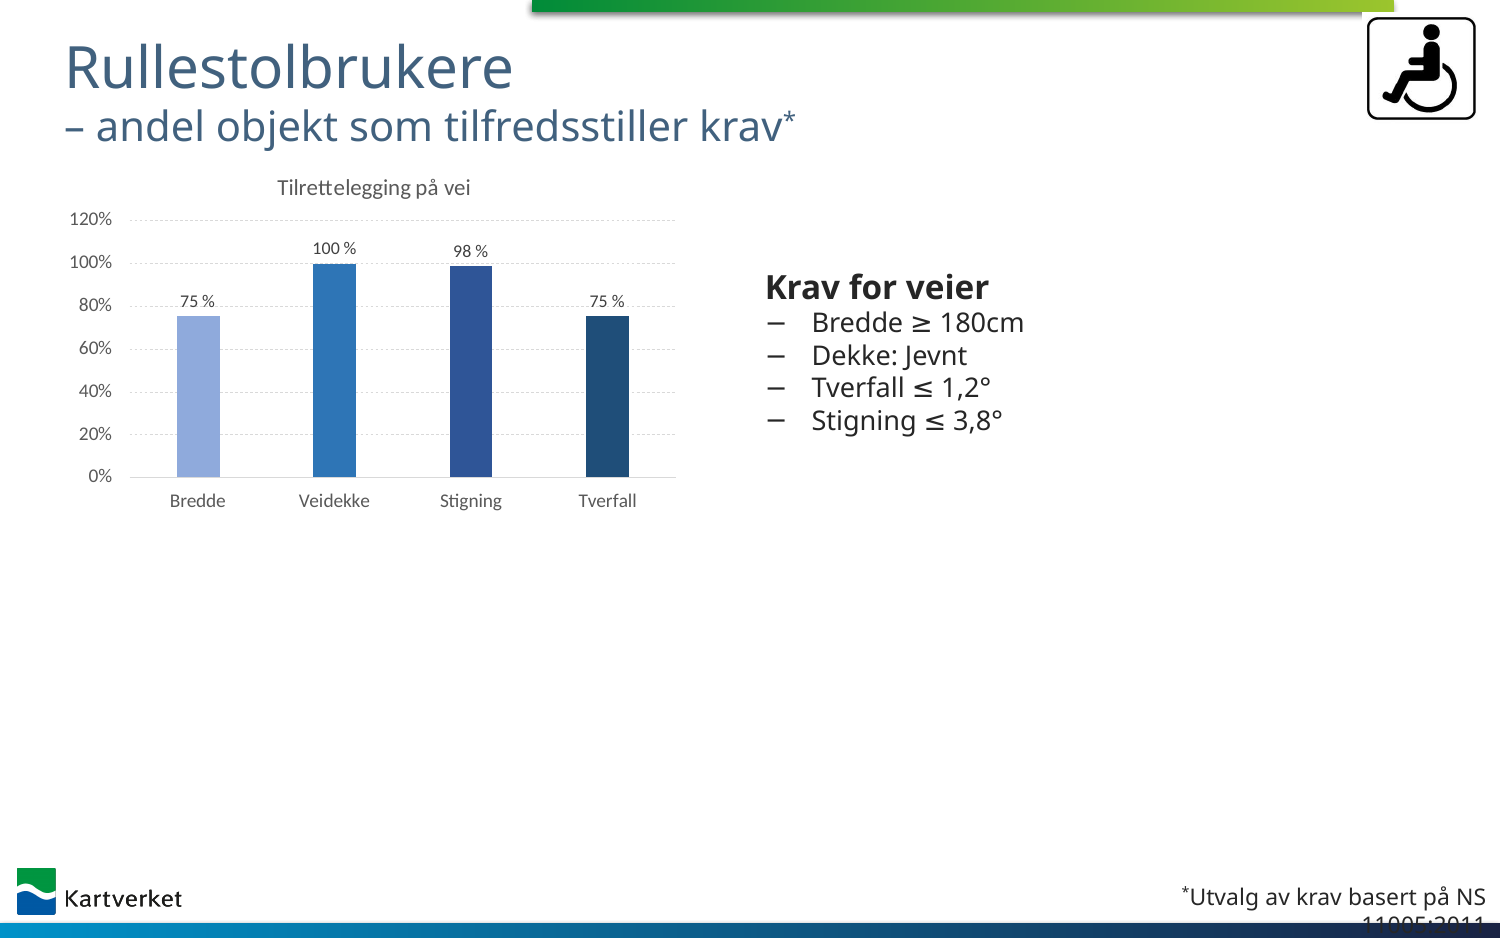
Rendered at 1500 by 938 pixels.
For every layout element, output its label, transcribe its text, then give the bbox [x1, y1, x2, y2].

picture [62, 166, 687, 519]
text_box *Utvalg av krav basert på NS 11005:2011 [1068, 873, 1500, 938]
picture [1362, 12, 1481, 126]
text_box Krav for veier Bredde ≥ 180cm Dekke: Jevnt Tverfall ≤ 1,2° Stigning ≤ 3,8° [750, 258, 1234, 444]
text_box Rullestolbrukere – andel objekt som tilfredsstiller krav* [49, 25, 1431, 158]
